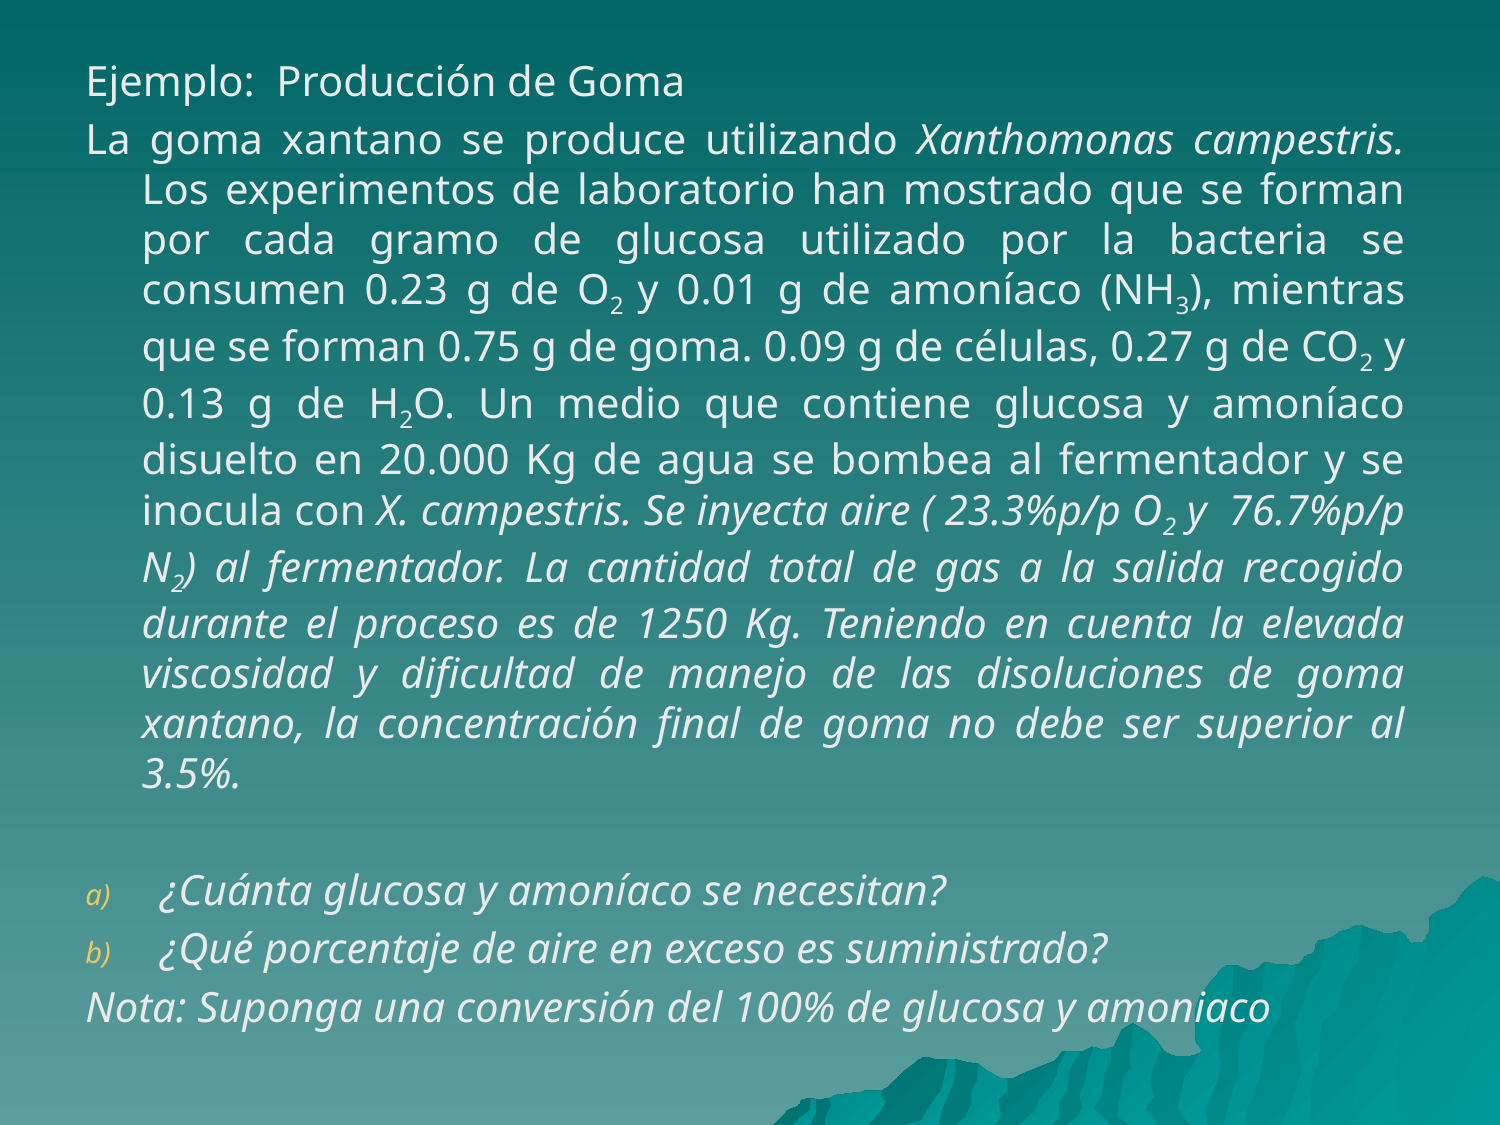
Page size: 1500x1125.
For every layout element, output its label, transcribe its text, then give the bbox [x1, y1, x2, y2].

list Ejemplo: Producción de Goma La goma xantano se produce utilizando Xanthomonas campestris. Los experimentos de laboratorio han mostrado que se forman por cada gramo de glucosa utilizado por la bacteria se consumen 0.23 g de O2 y 0.01 g de amoníaco (NH3), mientras que se forman 0.75 g de goma. 0.09 g de células, 0.27 g de CO2 y 0.13 g de H2O. Un medio que contiene glucosa y amoníaco disuelto en 20.000 Kg de agua se bombea al fermentador y se inocula con X. campestris. Se inyecta aire ( 23.3%p/p O2 y 76.7%p/p N2) al fermentador. La cantidad total de gas a la salida recogido durante el proceso es de 1250 Kg. Teniendo en cuenta la elevada viscosidad y dificultad de manejo de las disoluciones de goma xantano, la concentración final de goma no debe ser superior al 3.5%. ¿Cuánta glucosa y amoníaco se necesitan? ¿Qué porcentaje de aire en exceso es suministrado? Nota: Suponga una conversión del 100% de glucosa y amoniaco [70, 46, 1421, 791]
